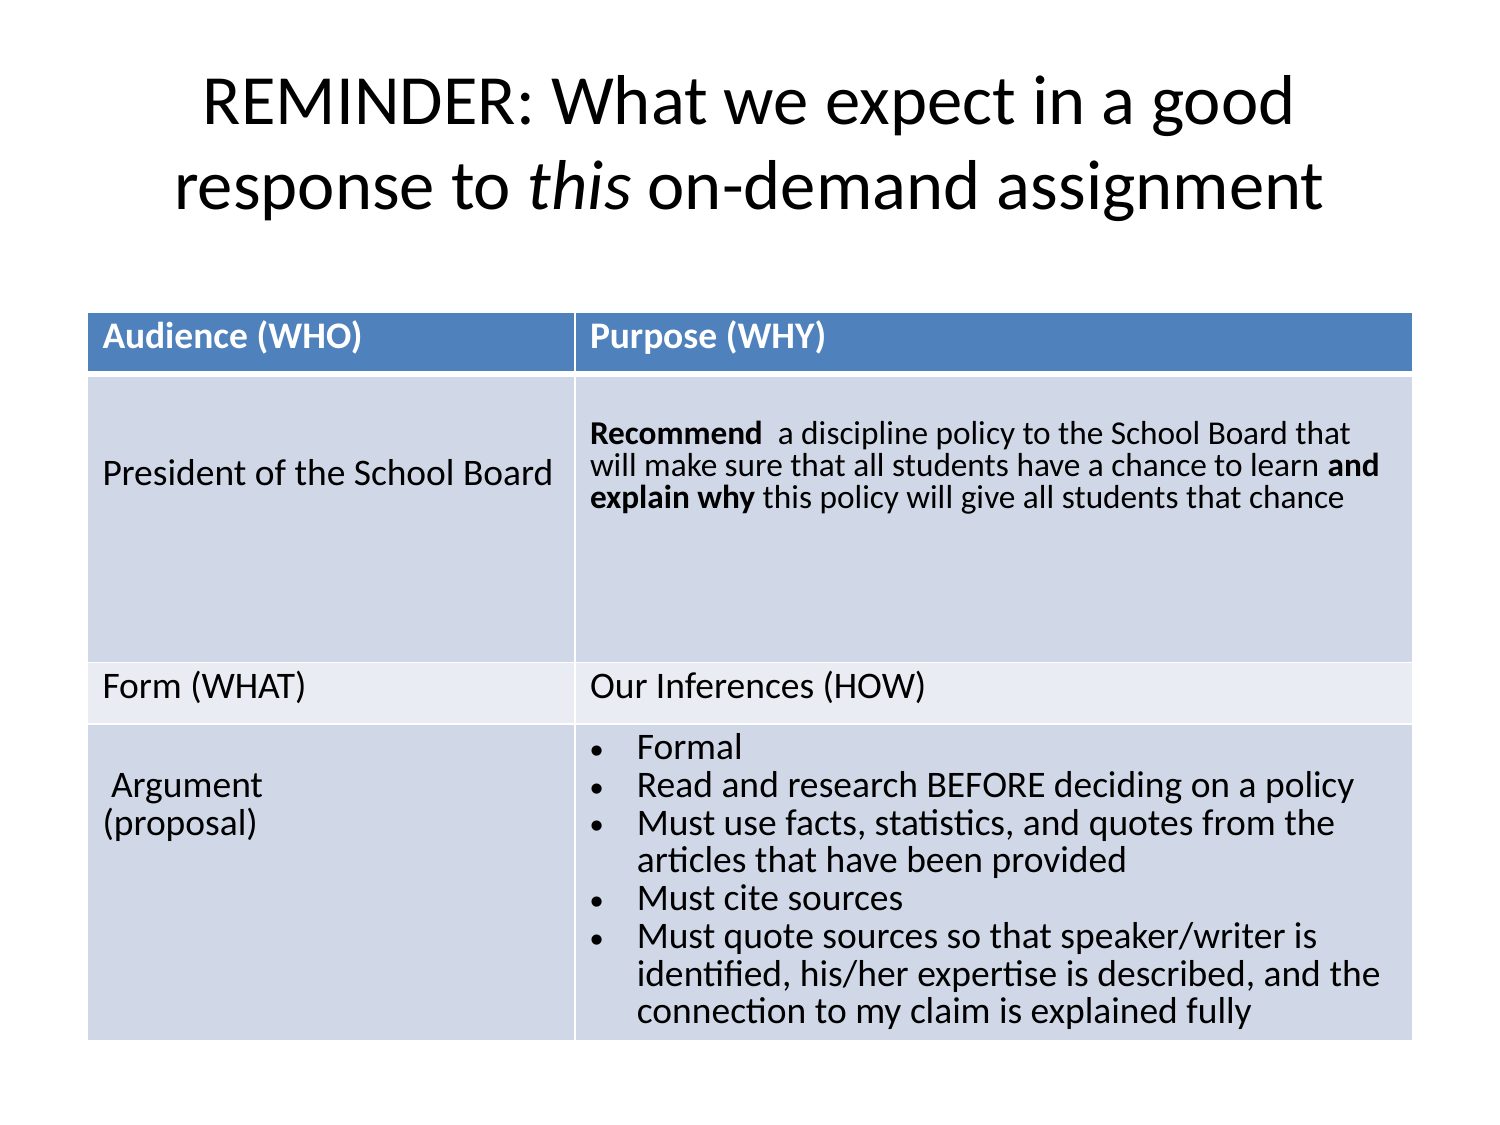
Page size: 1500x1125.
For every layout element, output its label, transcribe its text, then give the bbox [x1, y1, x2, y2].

table_cell Argument (proposal) [88, 725, 574, 1040]
table_cell Recommend a discipline policy to the School Board that will make sure that all students have a chance to learn and explain why this policy will give all students that chance [576, 377, 1412, 662]
table_cell President of the School Board [88, 377, 574, 662]
table_cell Our Inferences (HOW) [576, 663, 1412, 723]
table_cell Form (WHAT) [88, 663, 574, 723]
table_header Audience (WHO) [88, 313, 574, 371]
table_cell Formal Read and research BEFORE deciding on a policy Must use facts, statistics, and quotes from the articles that have been provided Must cite sources Must quote sources so that speaker/writer is identified, his/her expertise is described, and the connection to my claim is explained fully [576, 725, 1412, 1040]
title REMINDER: What we expect in a good response to this on-demand assignment [75, 45, 1425, 233]
table_header Purpose (WHY) [576, 313, 1412, 371]
